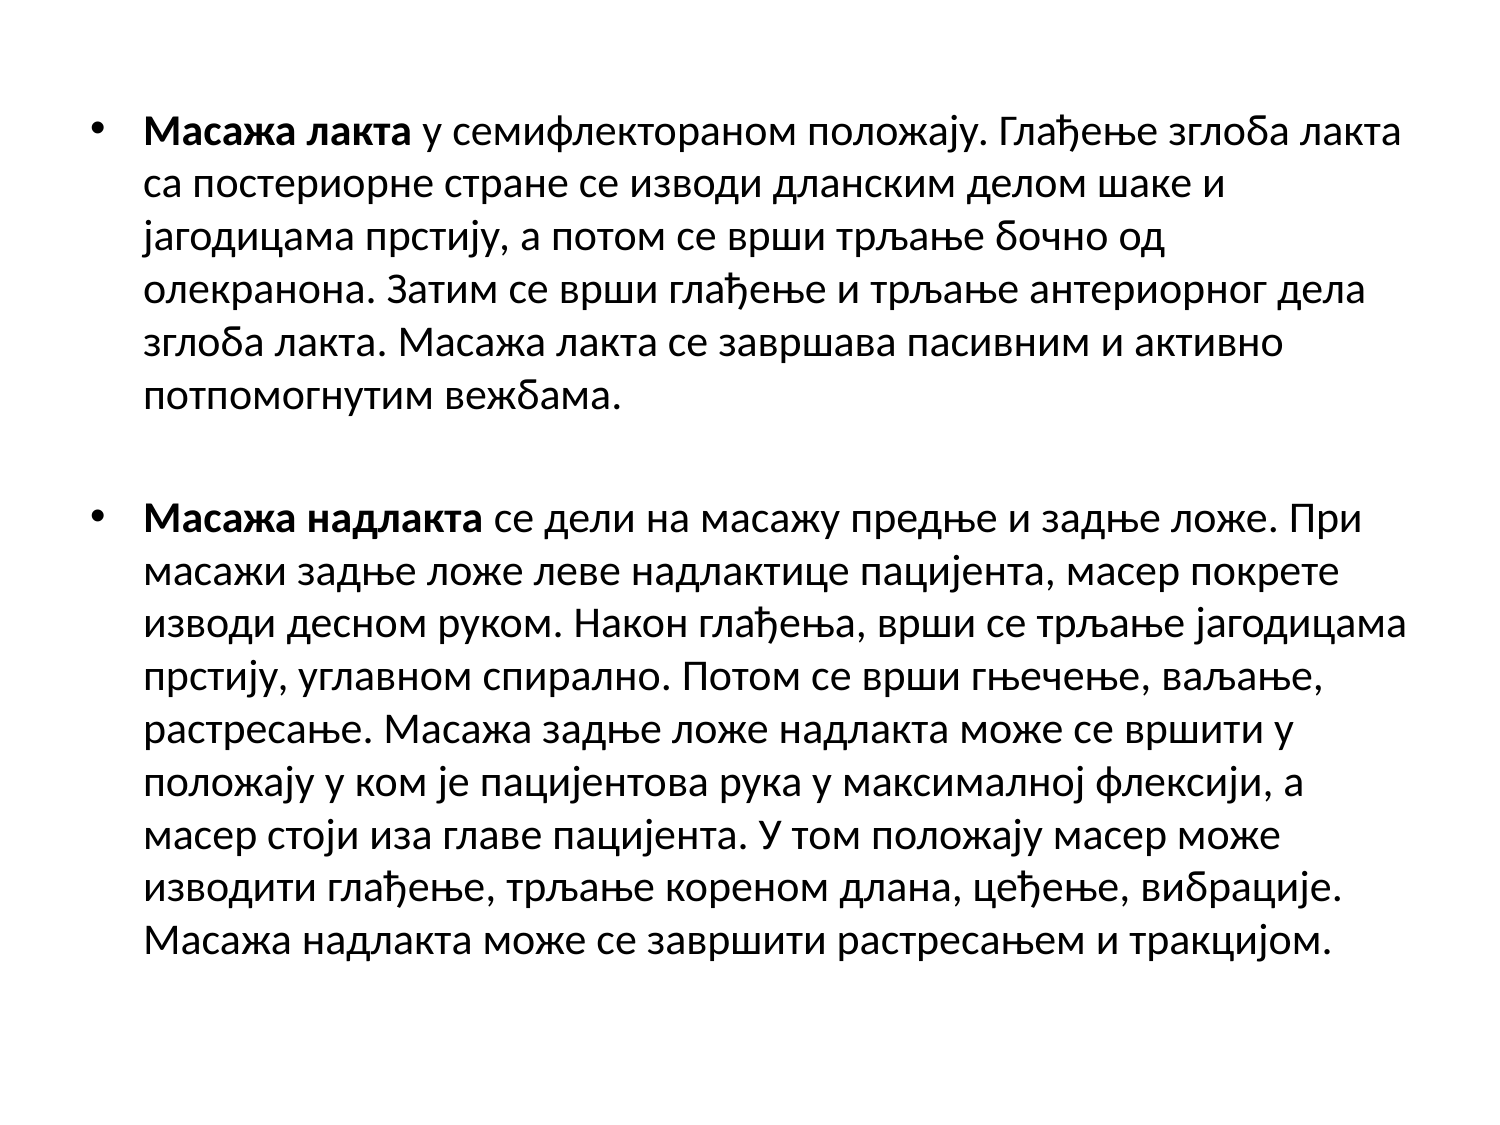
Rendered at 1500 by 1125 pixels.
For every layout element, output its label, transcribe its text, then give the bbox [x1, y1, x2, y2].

list Масажа лакта у семифлектораном положају. Глађење зглоба лакта са постериорне стране се изводи дланским делом шаке и јагодицама прстију, а потом се врши трљање бочно од олекранона. Затим се врши глађење и трљање антериорног дела зглоба лакта. Масажа лакта се завршава пасивним и активно потпомогнутим вежбама. Масажа надлакта се дели на масажу предње и задње ложе. При масажи задње ложе леве надлактице пацијента, масер покрете изводи десном руком. Након глађења, врши се трљање јагодицама прстију, углавном спирално. Потом се врши гњечење, ваљање, растресање. Масажа задње ложе надлакта може се вршити у положају у ком је пацијентова рука у максималној флексији, а масер стоји иза главе пацијента. У том положају масер може изводити глађење, трљање кореном длана, цеђење, вибрације. Масажа надлакта може се завршити растресањем и тракцијом. [75, 93, 1425, 1005]
